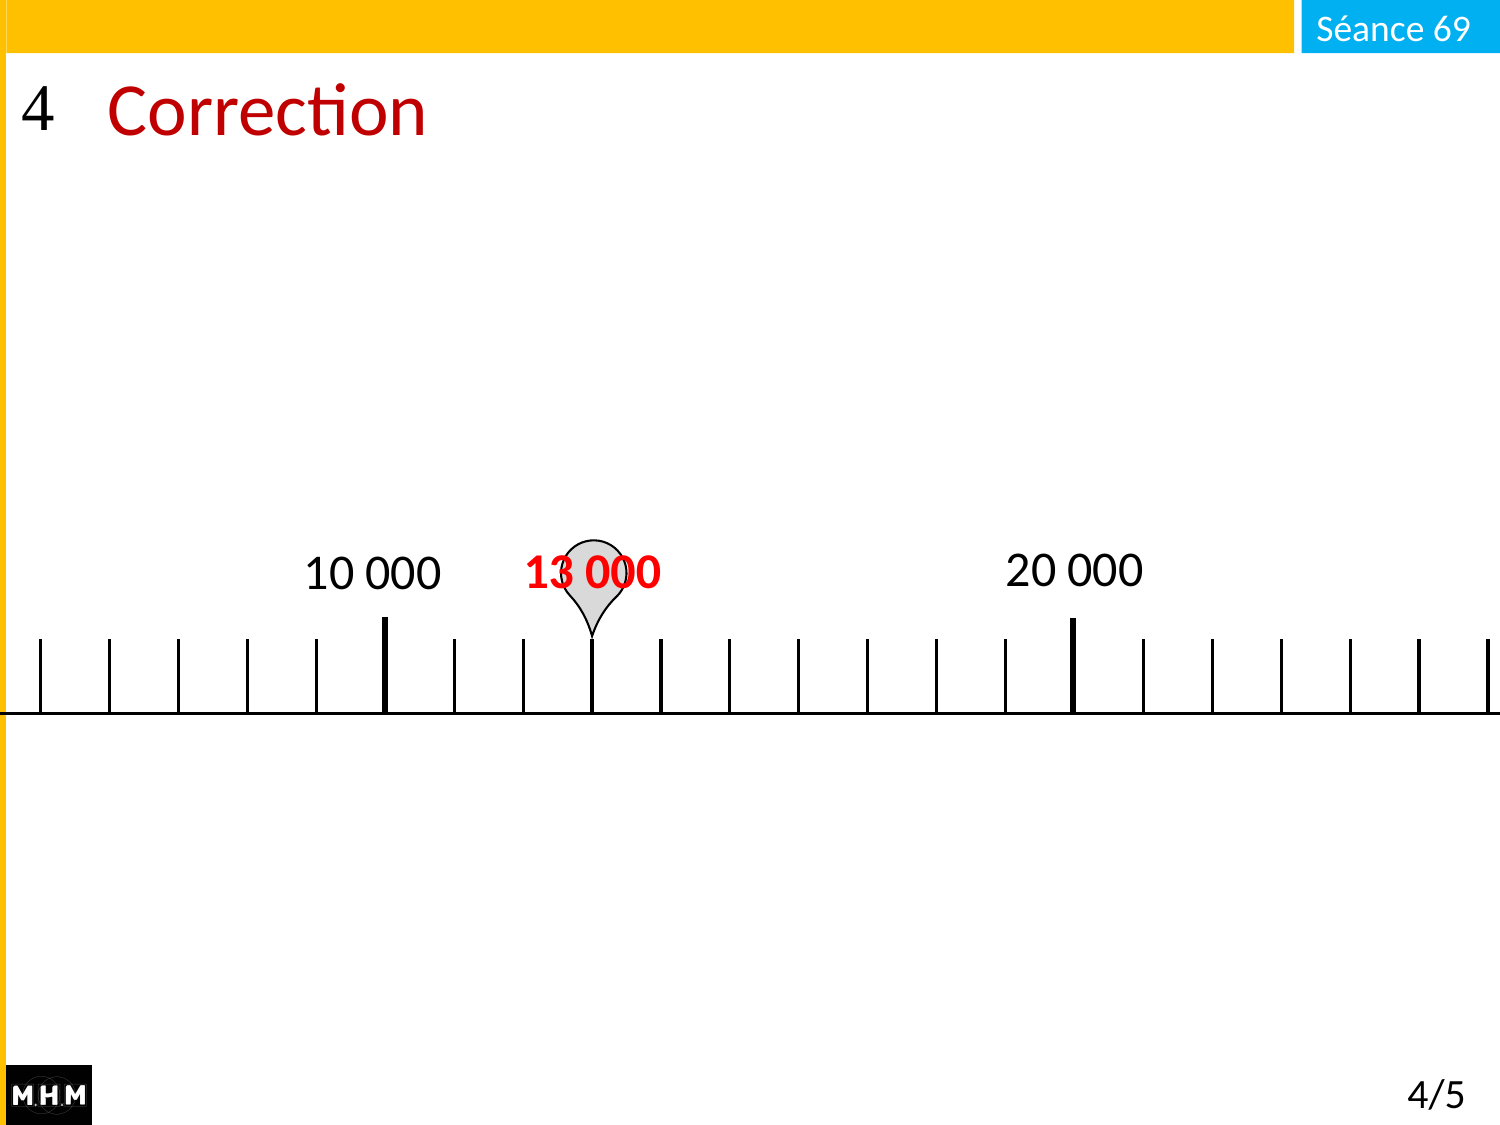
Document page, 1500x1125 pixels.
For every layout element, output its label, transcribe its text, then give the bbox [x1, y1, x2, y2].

text_box 20 000 [991, 529, 1177, 604]
text_box 13 000 [508, 530, 692, 606]
list 4/5 [1373, 1064, 1500, 1125]
title Correction [92, 29, 1387, 192]
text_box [0, 616, 1500, 715]
picture [6, 1065, 92, 1125]
text_box [577, 606, 610, 616]
text_box 10 000 [289, 531, 494, 607]
